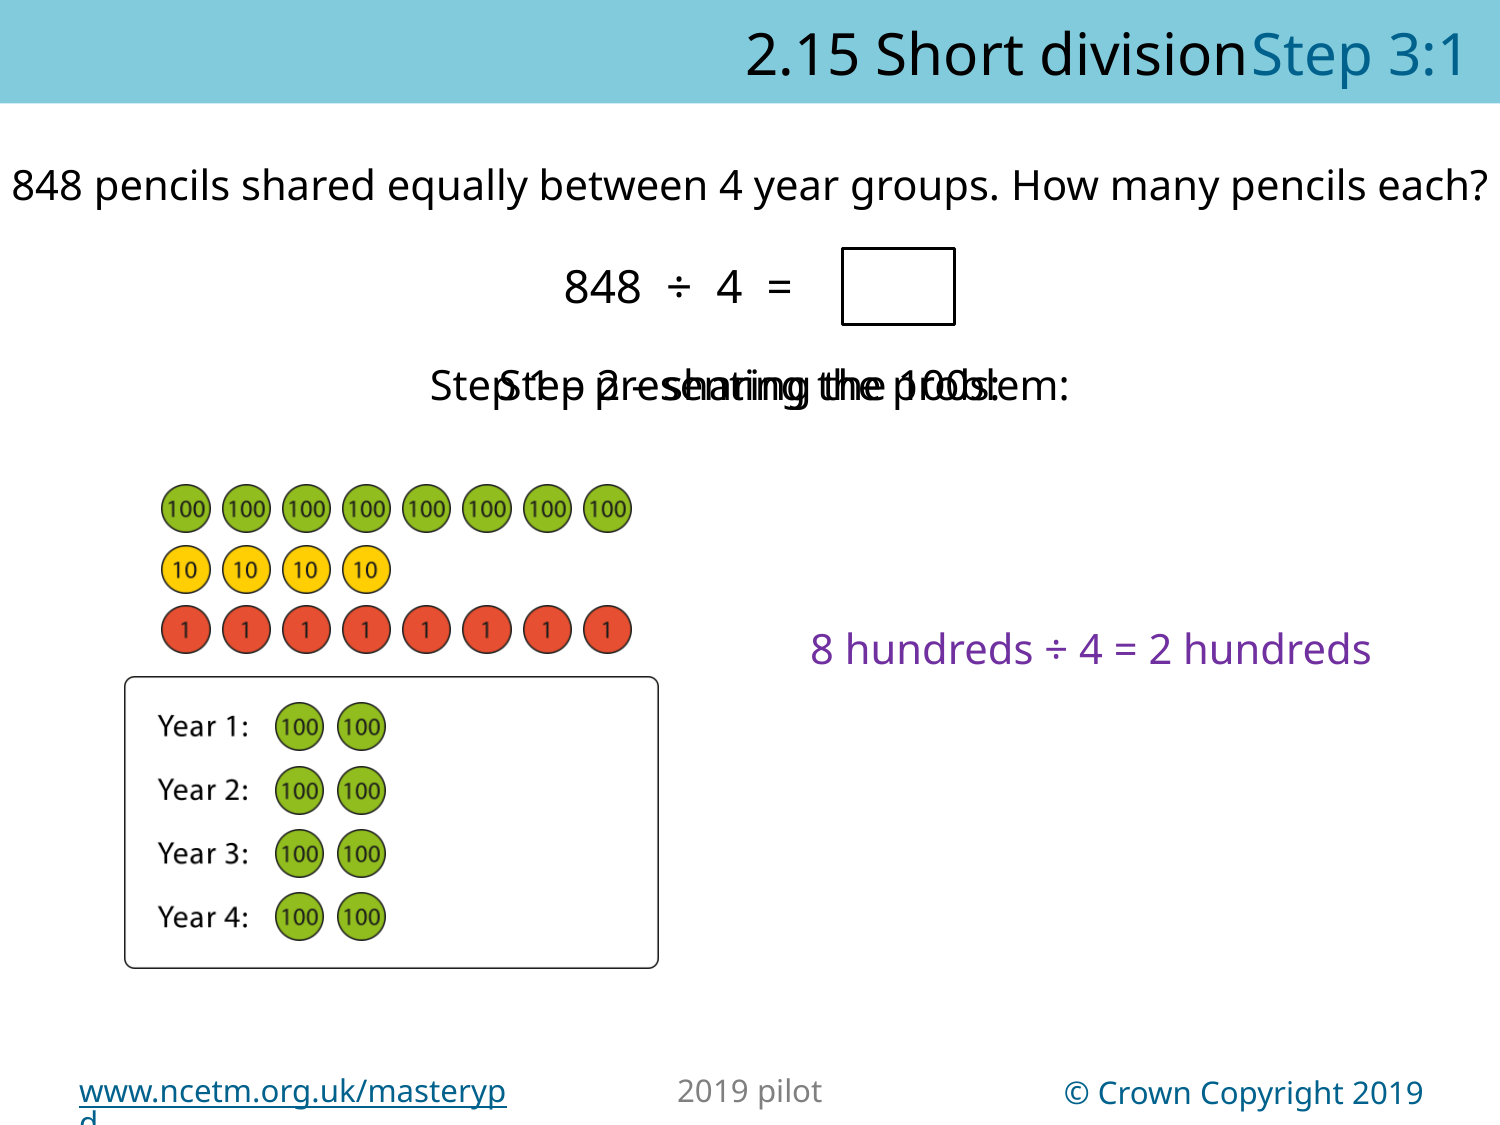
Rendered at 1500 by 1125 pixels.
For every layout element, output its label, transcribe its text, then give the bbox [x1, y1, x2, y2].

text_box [337, 702, 386, 941]
picture [221, 605, 271, 655]
picture [402, 605, 452, 655]
text_box Step 1 – presenting the problem: [414, 351, 483, 417]
picture [282, 544, 331, 594]
picture [522, 605, 572, 655]
picture [583, 483, 632, 533]
text_box Step 1 – presenting the problem: [1017, 351, 1086, 417]
picture [221, 544, 271, 594]
picture [342, 483, 391, 533]
text_box [842, 248, 955, 325]
picture [161, 544, 211, 594]
picture [522, 483, 572, 533]
text_box Step 2 – sharing the 100s: [483, 351, 1017, 417]
picture [462, 483, 512, 533]
picture [402, 483, 452, 533]
picture [161, 605, 211, 655]
picture [583, 605, 632, 655]
picture [462, 605, 512, 655]
picture [221, 483, 271, 533]
picture [161, 483, 211, 533]
text_box 848 pencils shared equally between 4 year groups. How many pencils each? [0, 150, 1500, 216]
picture [342, 544, 391, 594]
picture [282, 483, 331, 533]
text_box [274, 702, 324, 941]
picture [282, 605, 331, 655]
text_box 8 hundreds ÷ 4 = 2 hundreds [795, 615, 1388, 681]
picture [342, 605, 391, 655]
list 2.15 Short division Step 3:1 [0, 0, 1500, 104]
text_box 848 ÷ 4 = [548, 250, 808, 321]
picture [123, 675, 659, 969]
